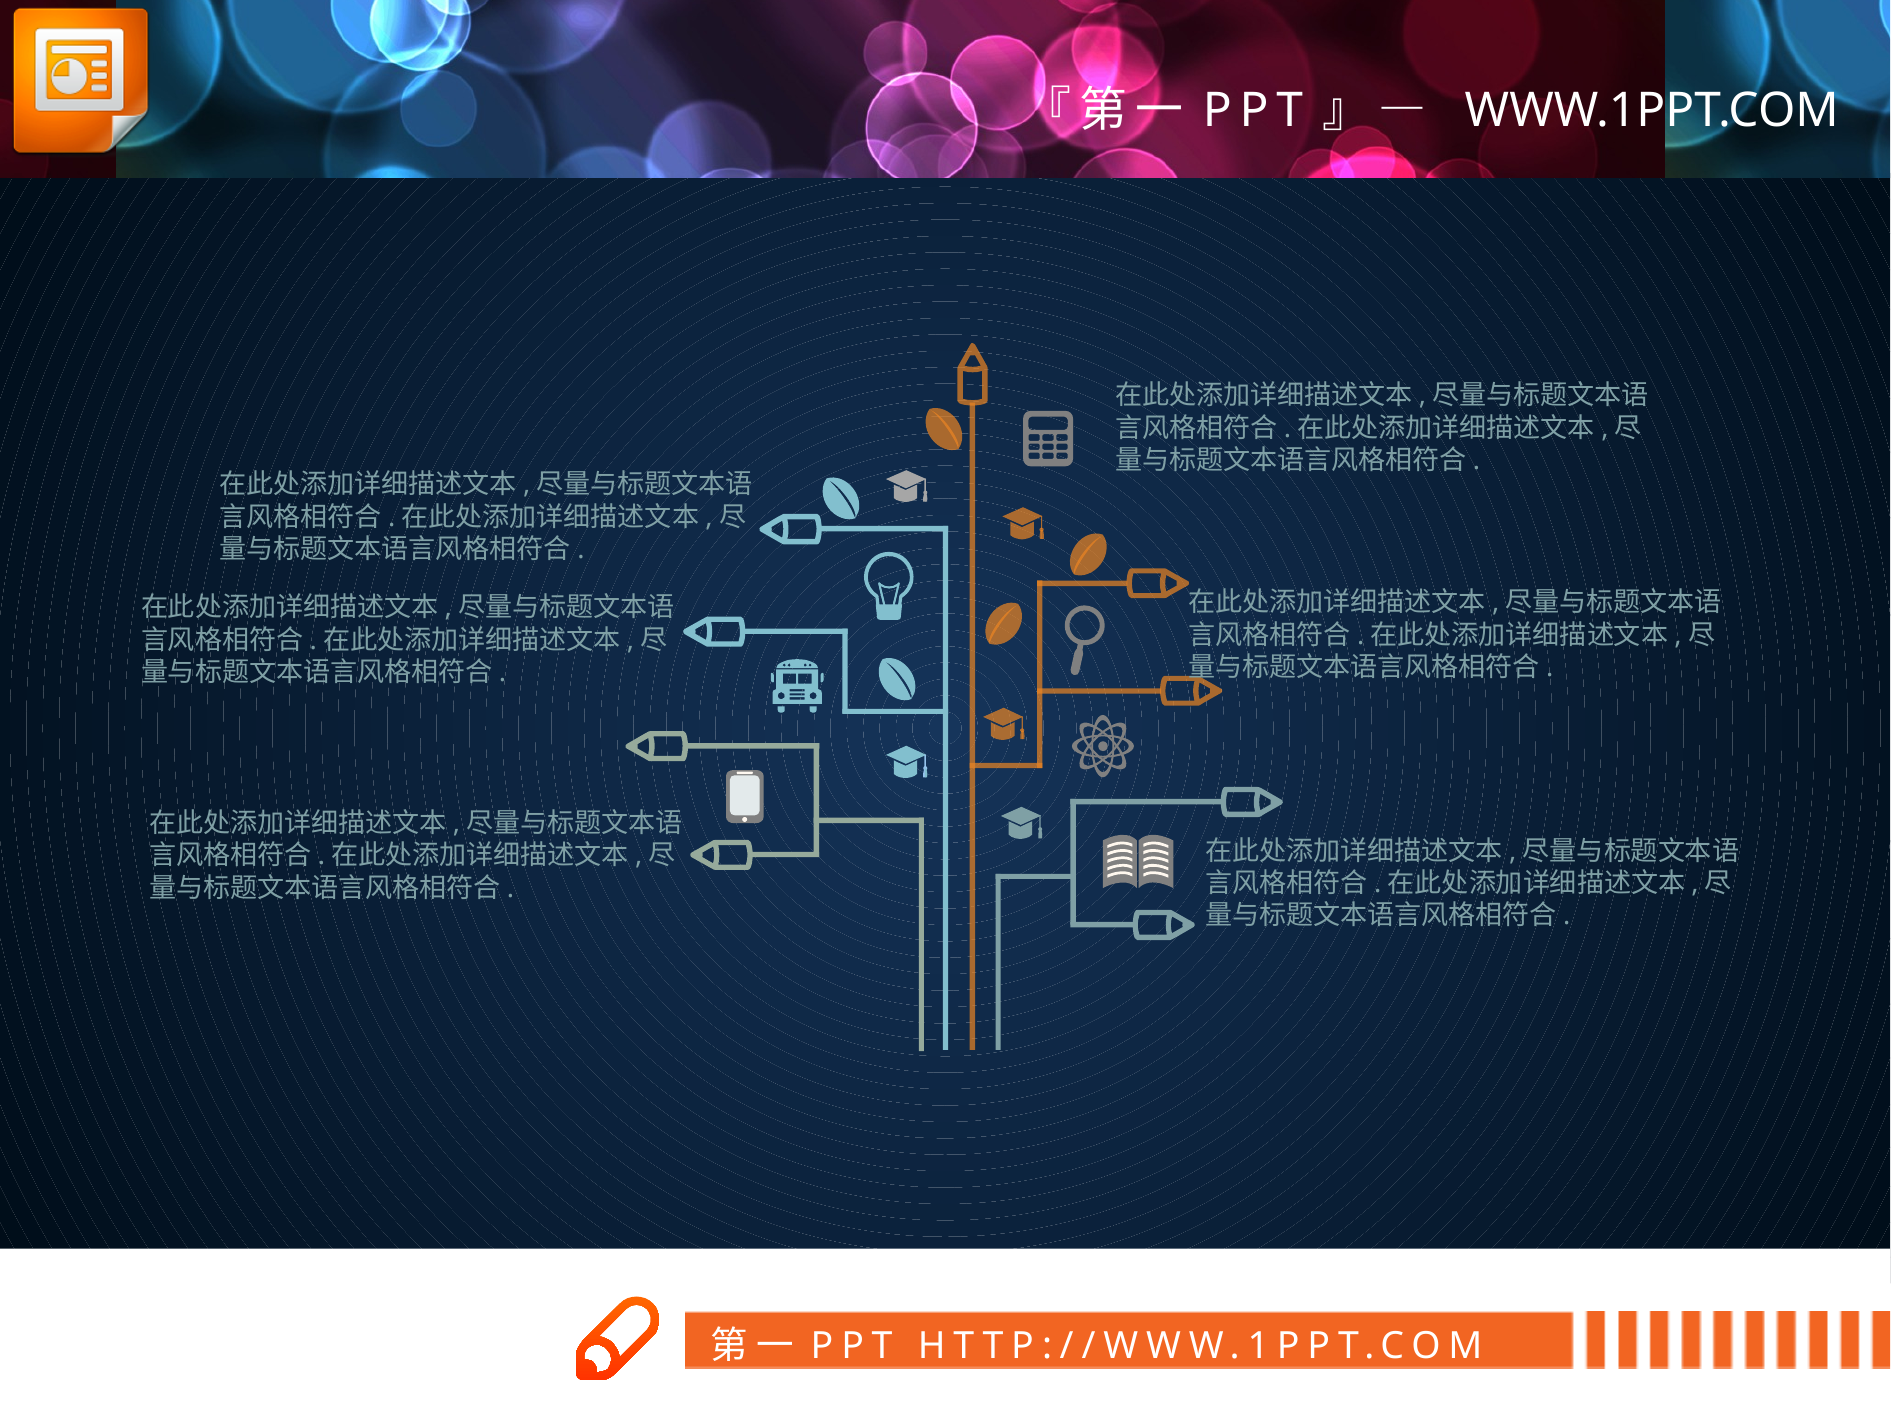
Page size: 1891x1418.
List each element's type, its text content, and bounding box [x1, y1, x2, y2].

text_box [863, 551, 914, 620]
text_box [1062, 605, 1107, 676]
text_box 在此处添加详细描述文本,尽量与标题文本语言风格相符合.在此处添加详细描述文本,尽量与标题文本语言风格相符合. [200, 457, 775, 574]
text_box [885, 470, 928, 503]
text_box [682, 513, 949, 1050]
picture [685, 1311, 1891, 1369]
text_box 在此处添加详细描述文本,尽量与标题文本语言风格相符合.在此处添加详细描述文本,尽量与标题文本语言风格相符合. [130, 795, 624, 913]
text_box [1071, 714, 1134, 778]
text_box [726, 769, 764, 824]
text_box 在此处添加详细描述文本,尽量与标题文本语言风格相符合.在此处添加详细描述文本,尽量与标题文本语言风格相符合. [1284, 823, 1760, 940]
text_box [822, 477, 860, 513]
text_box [923, 405, 957, 453]
text_box 在此处添加详细描述文本,尽量与标题文本语言风格相符合.在此处添加详细描述文本,尽量与标题文本语言风格相符合. [1223, 367, 1670, 485]
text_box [1102, 827, 1174, 889]
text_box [957, 342, 1223, 1050]
text_box 在此处添加详细描述文本,尽量与标题文本语言风格相符合.在此处添加详细描述文本,尽量与标题文本语言风格相符合. [1223, 575, 1743, 692]
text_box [624, 730, 924, 1052]
picture [0, 0, 1891, 178]
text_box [995, 786, 1284, 1050]
text_box 在此处添加详细描述文本,尽量与标题文本语言风格相符合.在此处添加详细描述文本,尽量与标题文本语言风格相符合. [122, 580, 682, 697]
